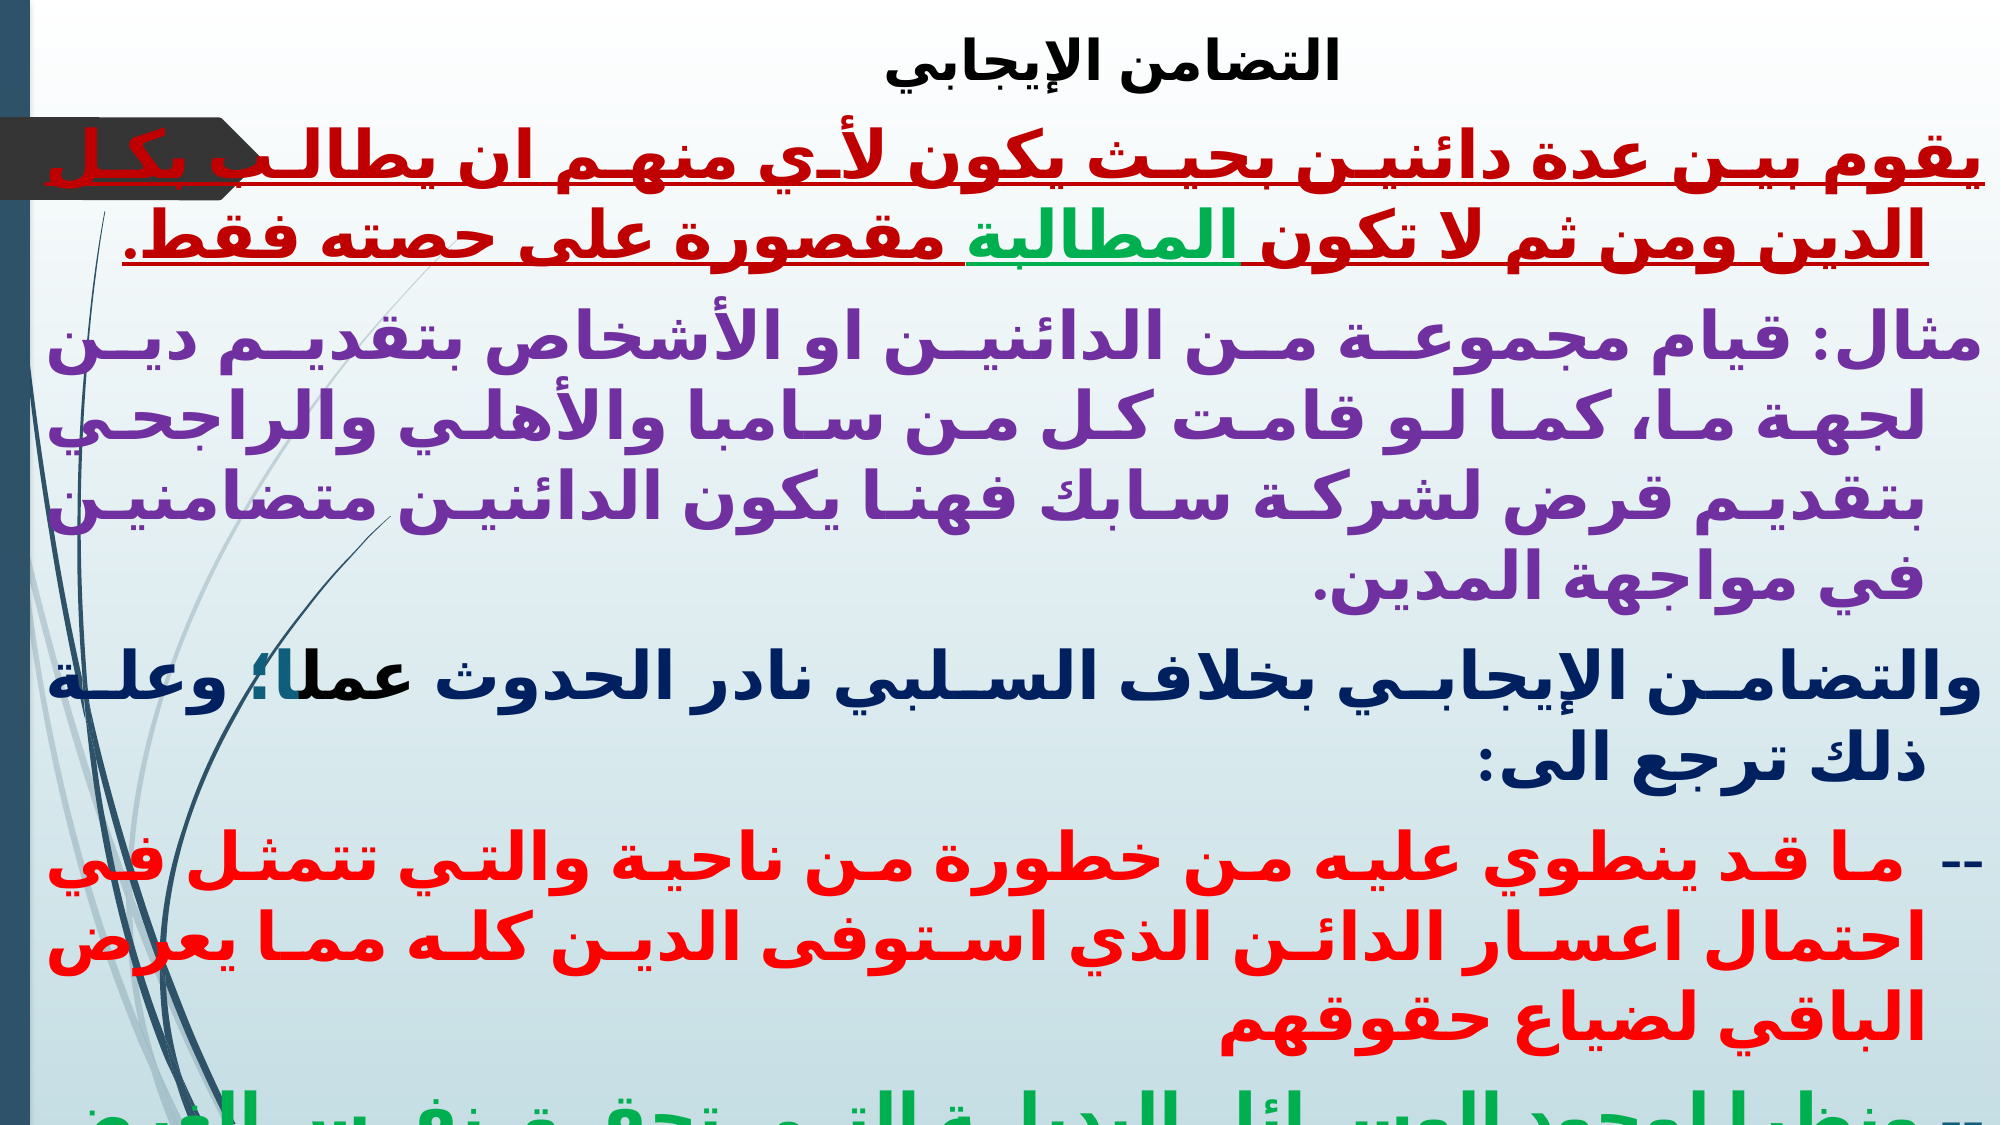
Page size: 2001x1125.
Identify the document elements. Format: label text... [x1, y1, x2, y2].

title التضامن الإيجابي [382, 17, 1844, 100]
list يقوم بين عدة دائنين بحيث يكون لأي منهم ان يطالب بكل الدين ومن ثم لا تكون المطالبة مقصورة على حصته فقط. مثال: قيام مجموعة من الدائنين او الأشخاص بتقديم دين لجهة ما، كما لو قامت كل من سامبا والأهلي والراجحي بتقديم قرض لشركة سابك فهنا يكون الدائنين متضامنين في مواجهة المدين. والتضامن الإيجابي بخلاف السلبي نادر الحدوث عملا؛ وعلة ذلك ترجع الى: -- ما قد ينطوي عليه من خطورة من ناحية والتي تتمثل في احتمال اعسار الدائن الذي استوفى الدين كله مما يعرض الباقي لضياع حقوقهم -- ونظرا لوجود الوسائل البديلة التي تحقق نفس الغرض المرجو منه من ناحية أخرى فأنه اذا كان قوام التضامن في المطالبة، فأن يمكن الوصل الى نفس النتيجة بوسائل أخرى مؤداها: توكيل الدائنين لاحدهم في الاستيفاء. [30, 104, 2000, 1125]
